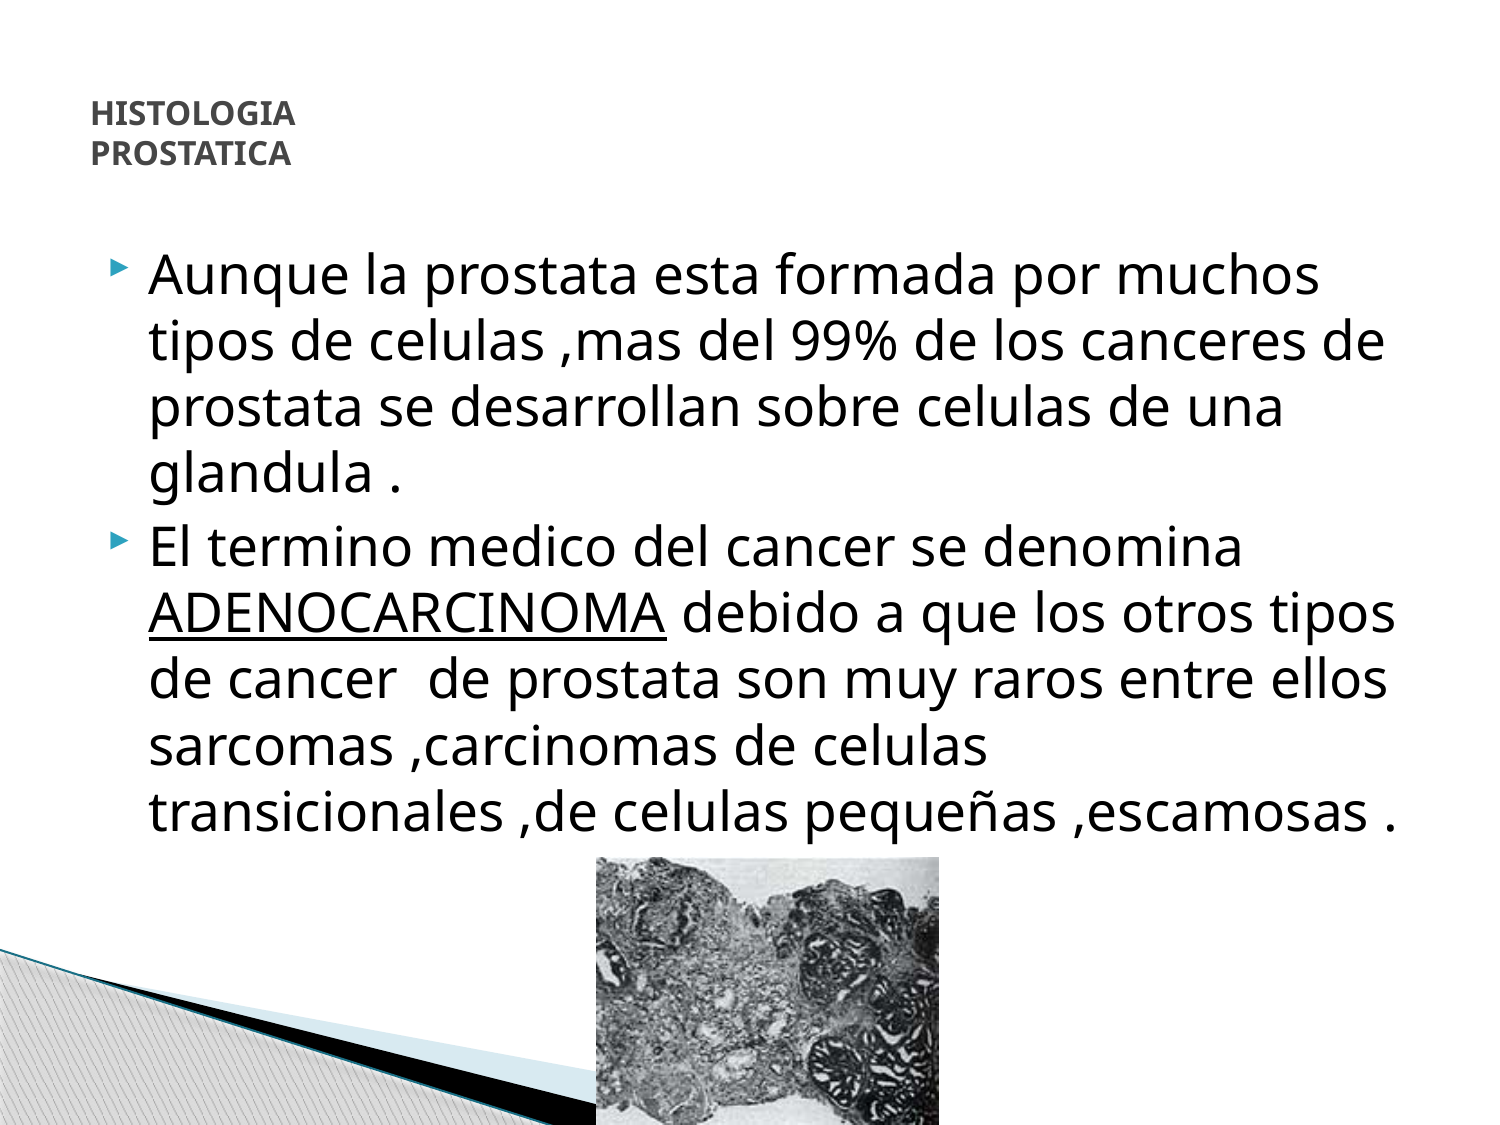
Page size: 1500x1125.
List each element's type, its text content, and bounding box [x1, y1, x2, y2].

list Aunque la prostata esta formada por muchos tipos de celulas ,mas del 99% de los canceres de prostata se desarrollan sobre celulas de una glandula . El termino medico del cancer se denomina ADENOCARCINOMA debido a que los otros tipos de cancer de prostata son muy raros entre ellos sarcomas ,carcinomas de celulas transicionales ,de celulas pequeñas ,escamosas . [75, 231, 1425, 870]
picture [596, 857, 940, 1125]
title HISTOLOGIA PROSTATICA [75, 45, 1425, 220]
